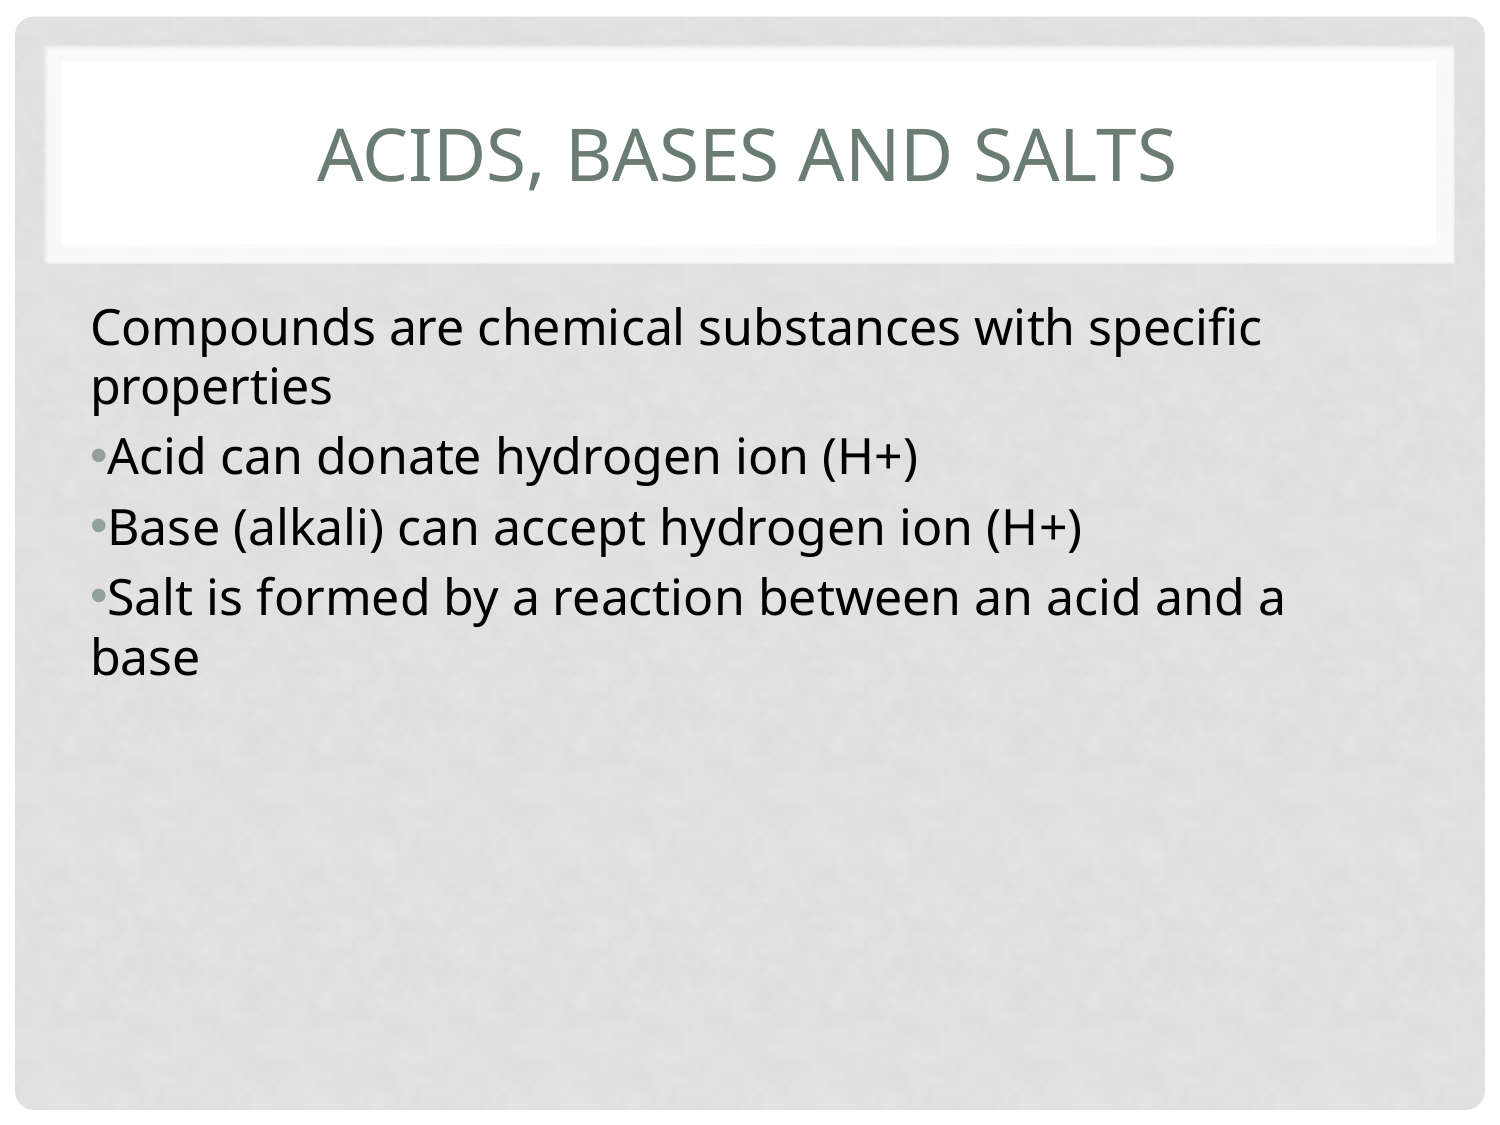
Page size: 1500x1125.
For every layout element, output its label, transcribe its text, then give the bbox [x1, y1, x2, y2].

title Acids, Bases and salts [69, 66, 1425, 238]
list Compounds are chemical substances with specific properties Acid can donate hydrogen ion (H+) Base (alkali) can accept hydrogen ion (H+) Salt is formed by a reaction between an acid and a base [75, 287, 1425, 1005]
